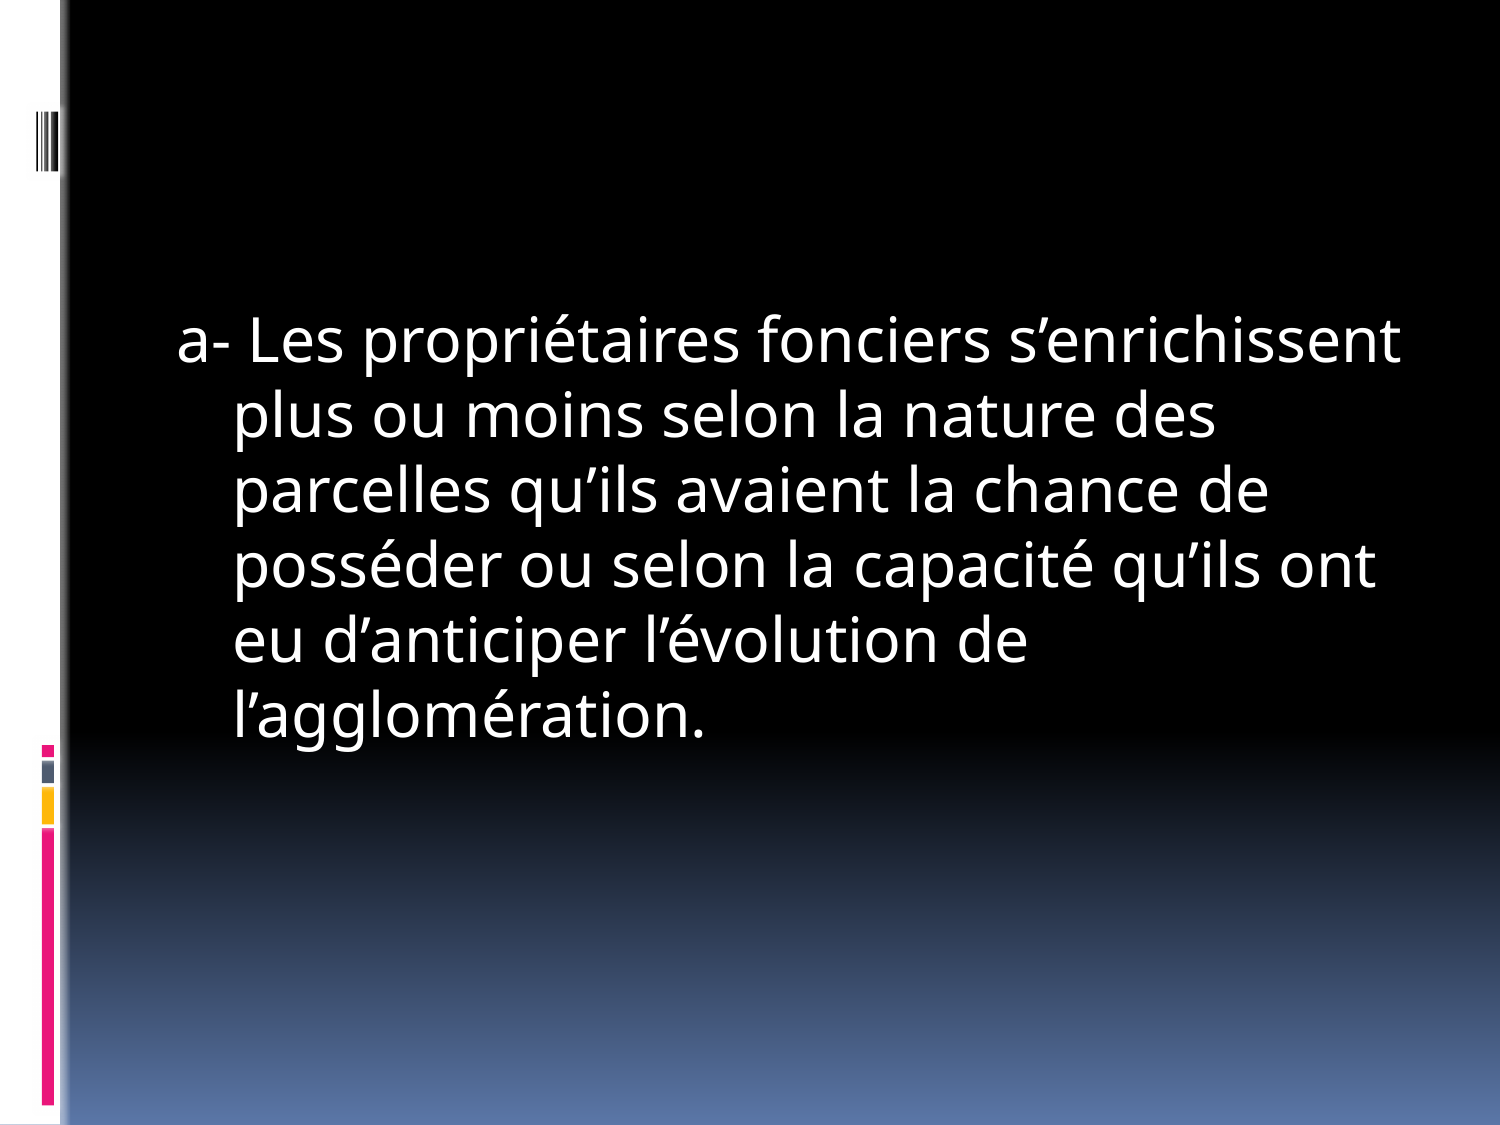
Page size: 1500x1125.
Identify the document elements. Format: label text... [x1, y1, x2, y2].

list a- Les propriétaires fonciers s’enrichissent plus ou moins selon la nature des parcelles qu’ils avaient la chance de posséder ou selon la capacité qu’ils ont eu d’anticiper l’évolution de l’agglomération. [150, 292, 1425, 1043]
